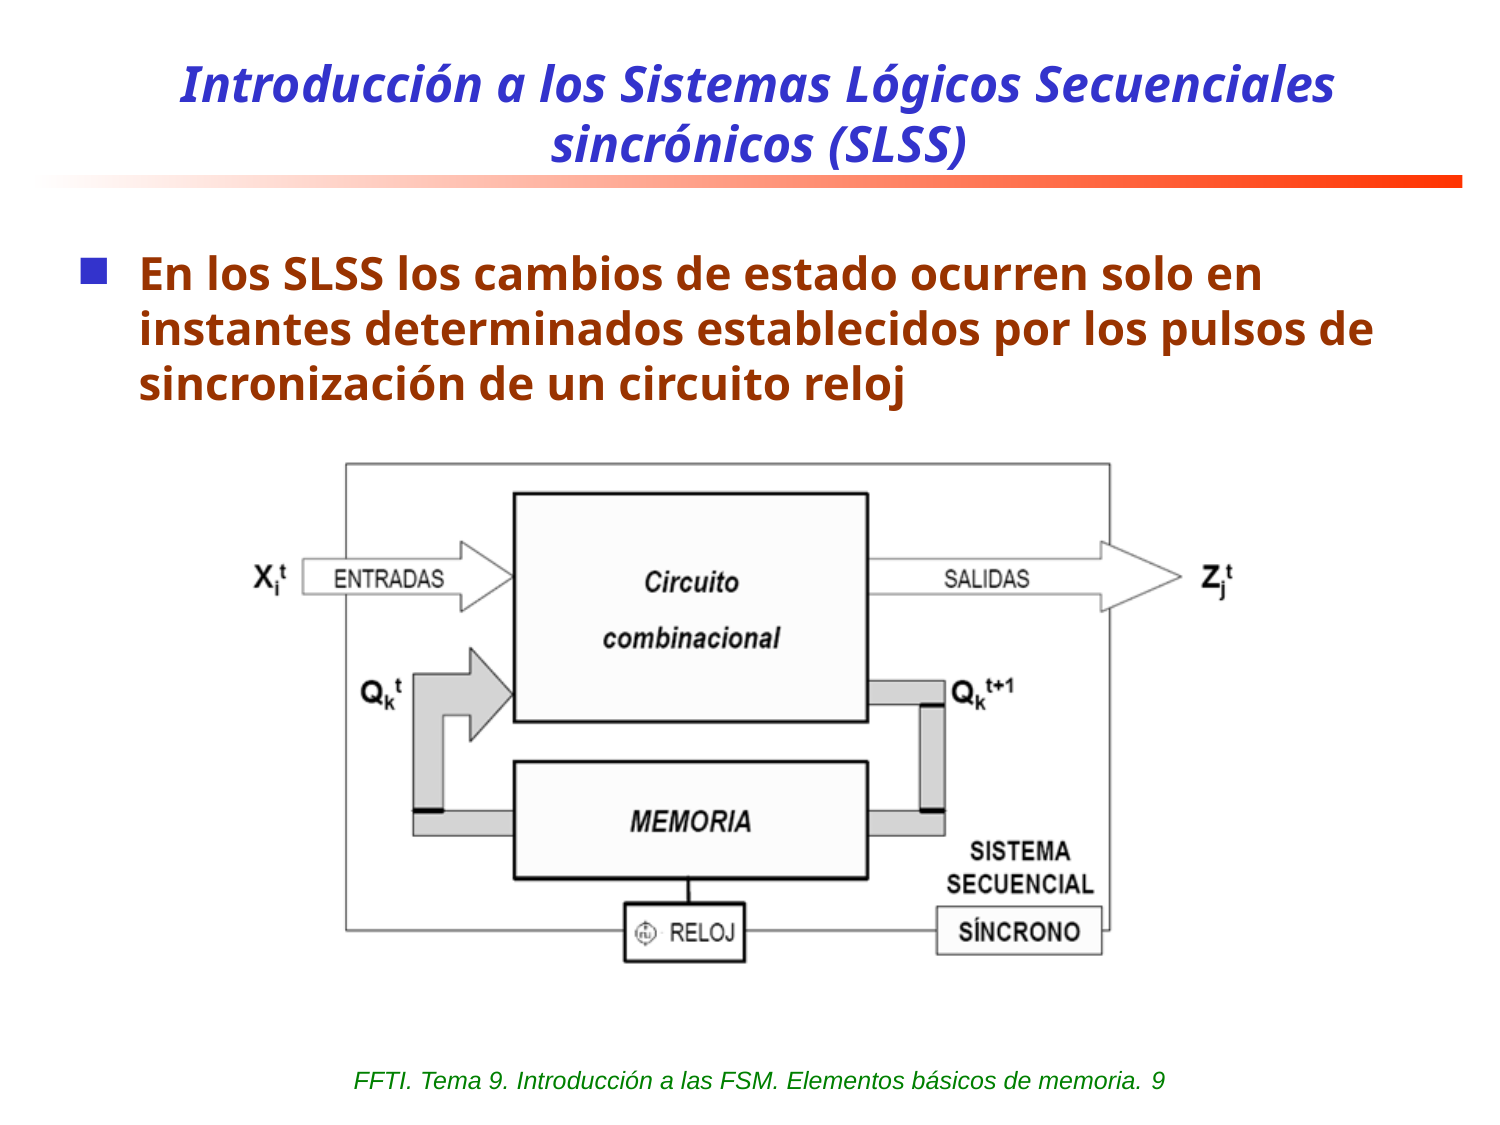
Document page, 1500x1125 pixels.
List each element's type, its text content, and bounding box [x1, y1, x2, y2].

footer FFTI. Tema 9. Introducción a las FSM. Elementos básicos de memoria. 9 [68, 1056, 1451, 1103]
picture [247, 454, 1253, 970]
title Introducción a los Sistemas Lógicos Secuenciales sincrónicos (SLSS) [68, 49, 1451, 176]
list En los SLSS los cambios de estado ocurren solo en instantes determinados establecidos por los pulsos de sincronización de un circuito reloj [68, 237, 1451, 456]
